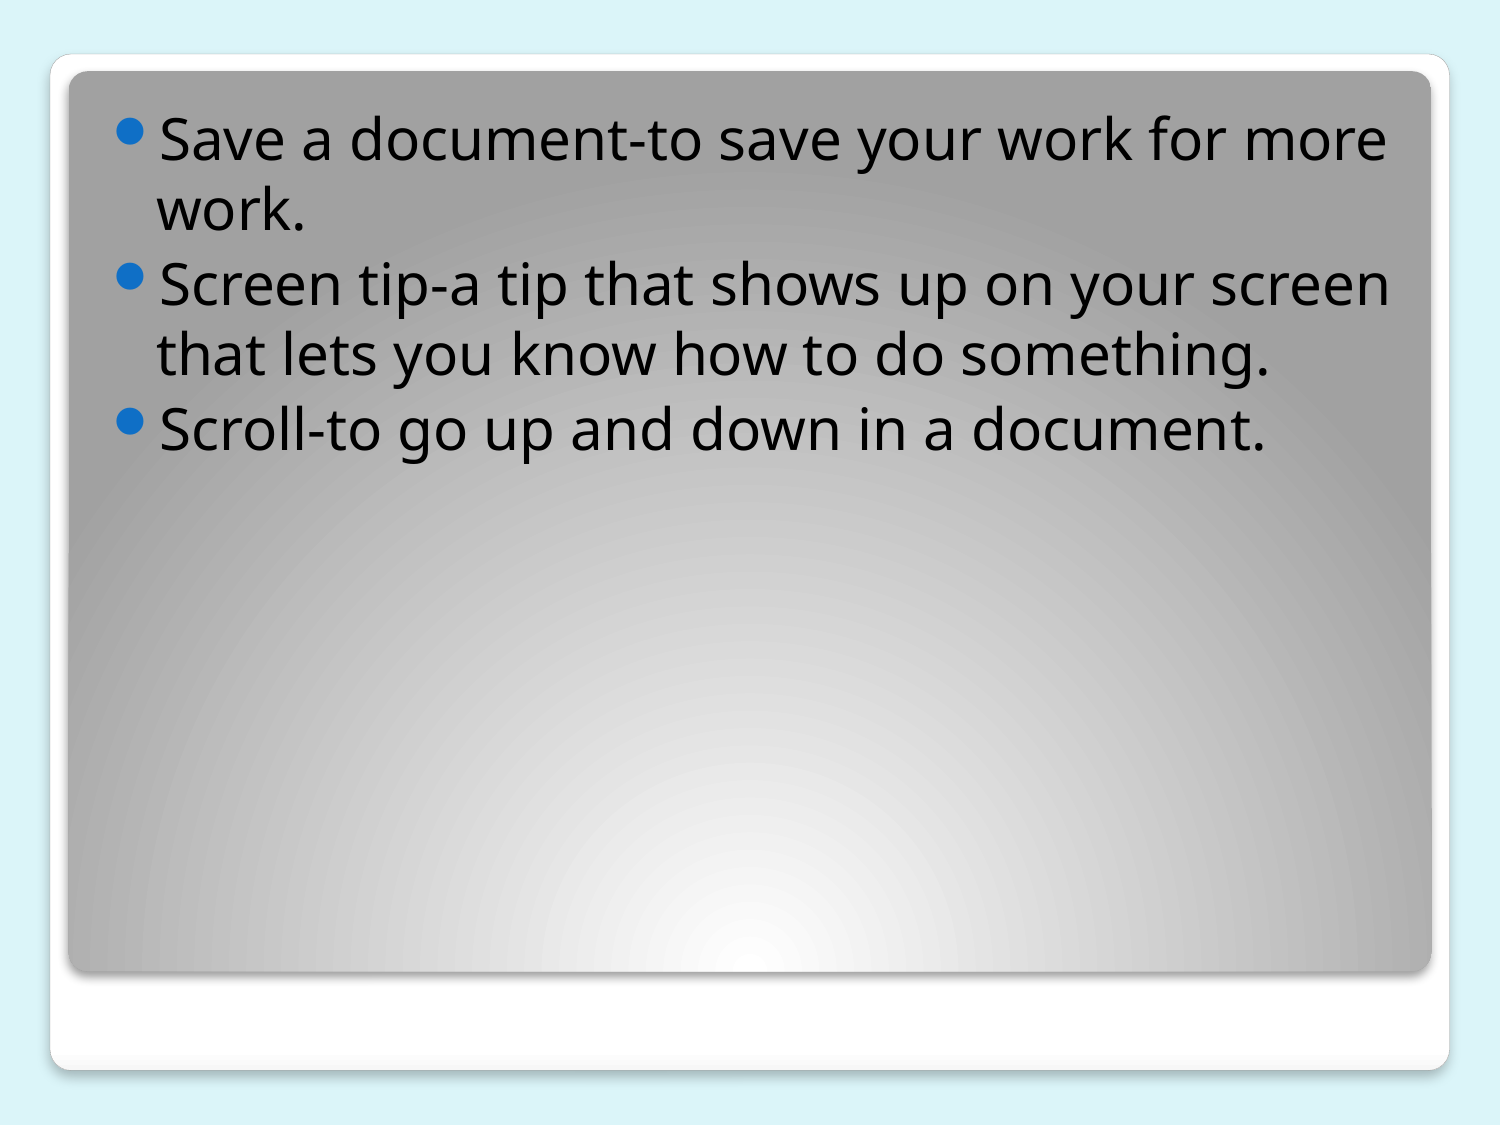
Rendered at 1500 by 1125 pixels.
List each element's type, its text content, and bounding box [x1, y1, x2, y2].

list Save a document-to save your work for more work. Screen tip-a tip that shows up on your screen that lets you know how to do something. Scroll-to go up and down in a document. [82, 86, 1425, 774]
